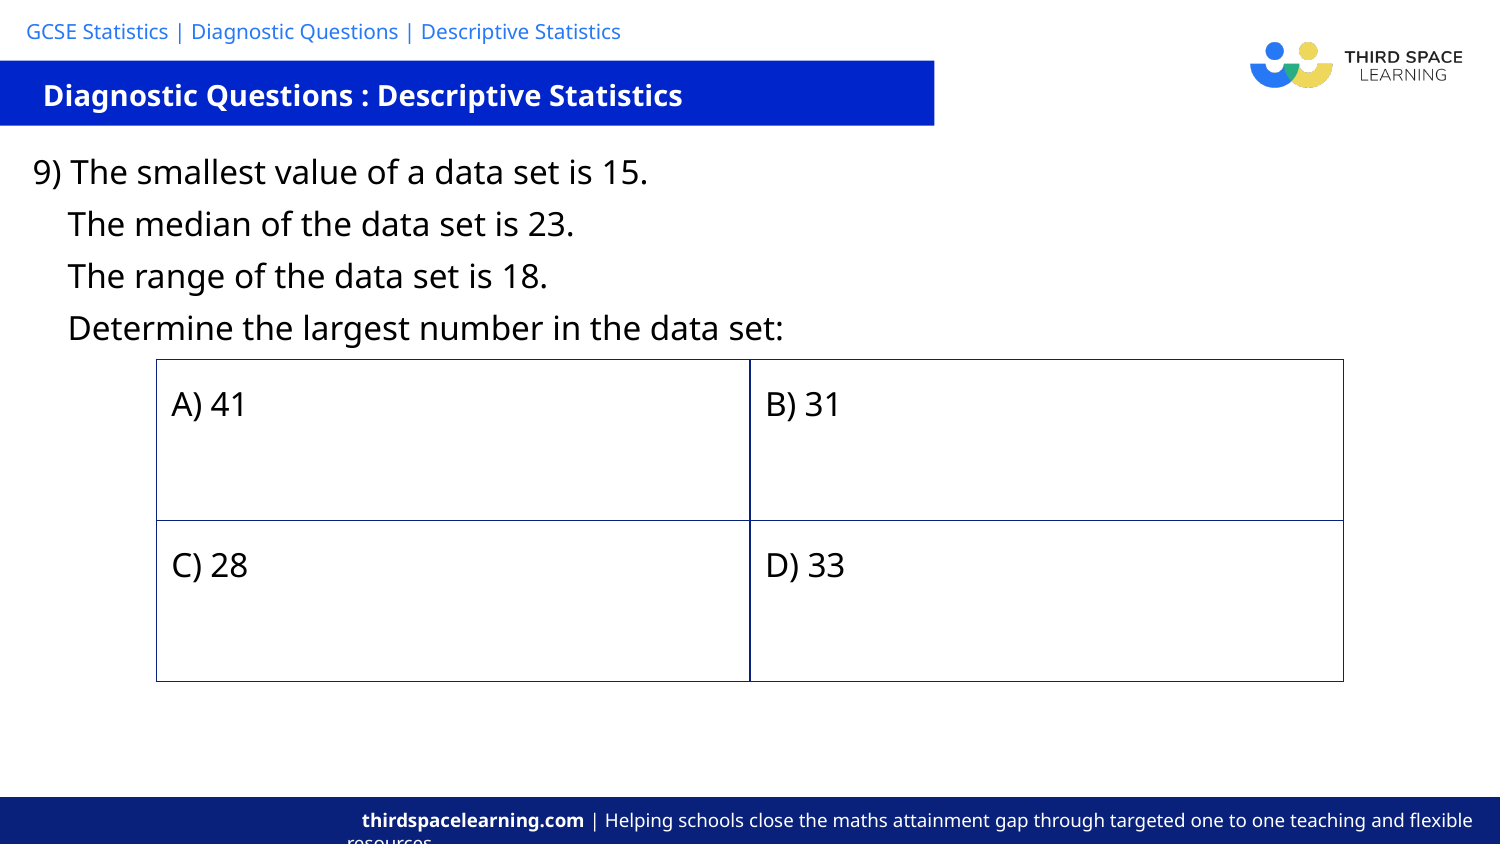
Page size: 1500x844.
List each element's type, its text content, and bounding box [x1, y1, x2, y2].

table_header B) 31 [751, 360, 1343, 520]
table_header A) 41 [157, 360, 749, 520]
text_box Diagnostic Questions : Descriptive Statistics [27, 61, 880, 127]
table_cell D) 33 [751, 521, 1343, 681]
table_header 9) The smallest value of a data set is 15. The median of the data set is 23. The range of the data set is 18. Determine the largest number in the data set: [19, 142, 1459, 357]
picture [1250, 33, 1465, 99]
table_cell C) 28 [157, 521, 749, 681]
